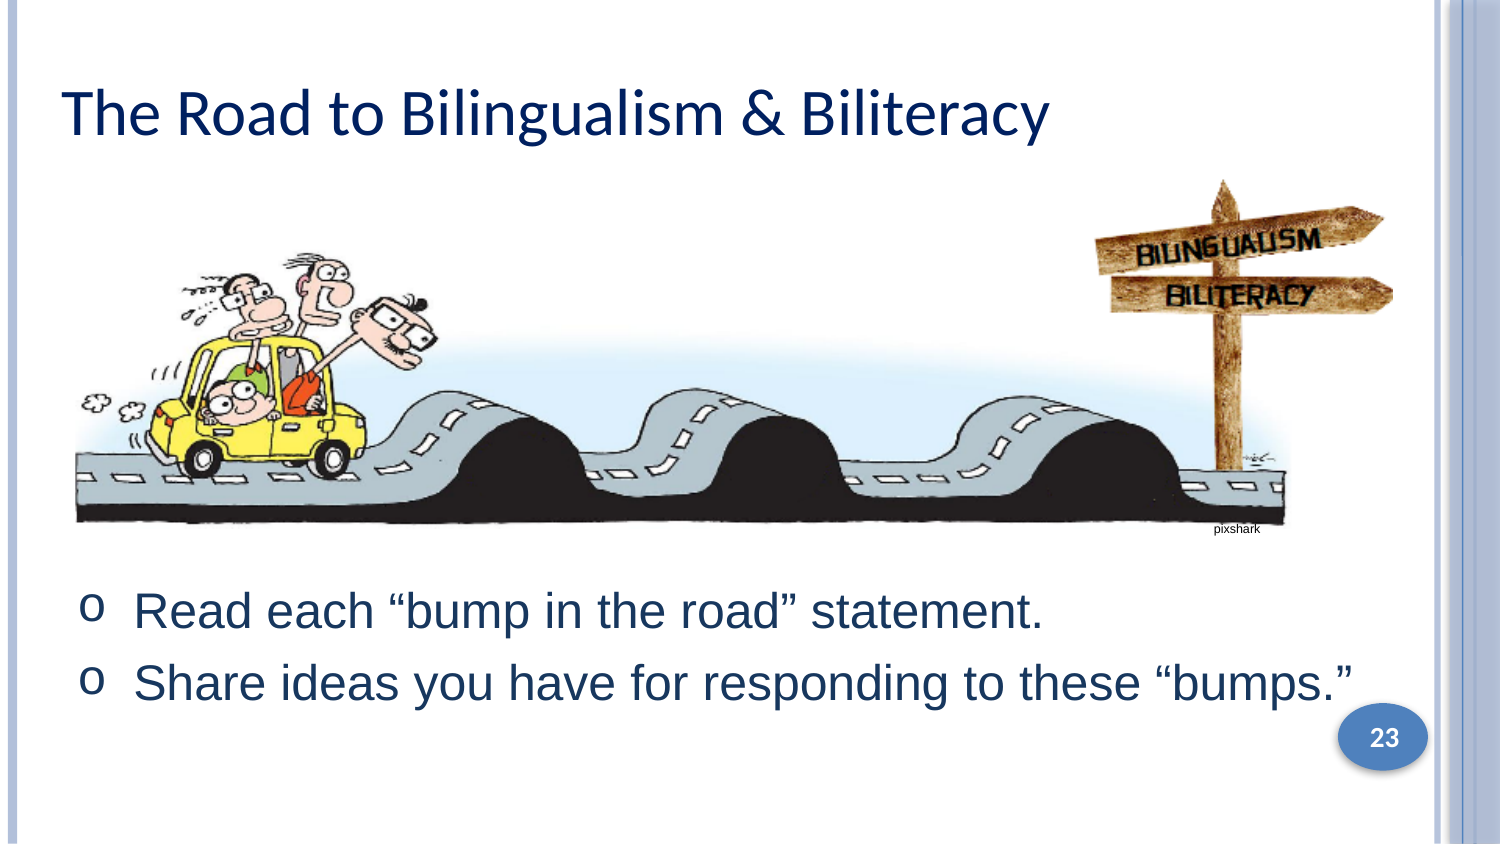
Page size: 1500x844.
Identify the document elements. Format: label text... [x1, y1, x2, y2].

text_box Read each “bump in the road” statement. Share ideas you have for responding to these “bumps.” [62, 570, 1380, 779]
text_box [73, 125, 1394, 545]
text_box The Road to Bilingualism & Biliteracy [46, 61, 1067, 157]
slide_number 23 [1380, 703, 1430, 768]
